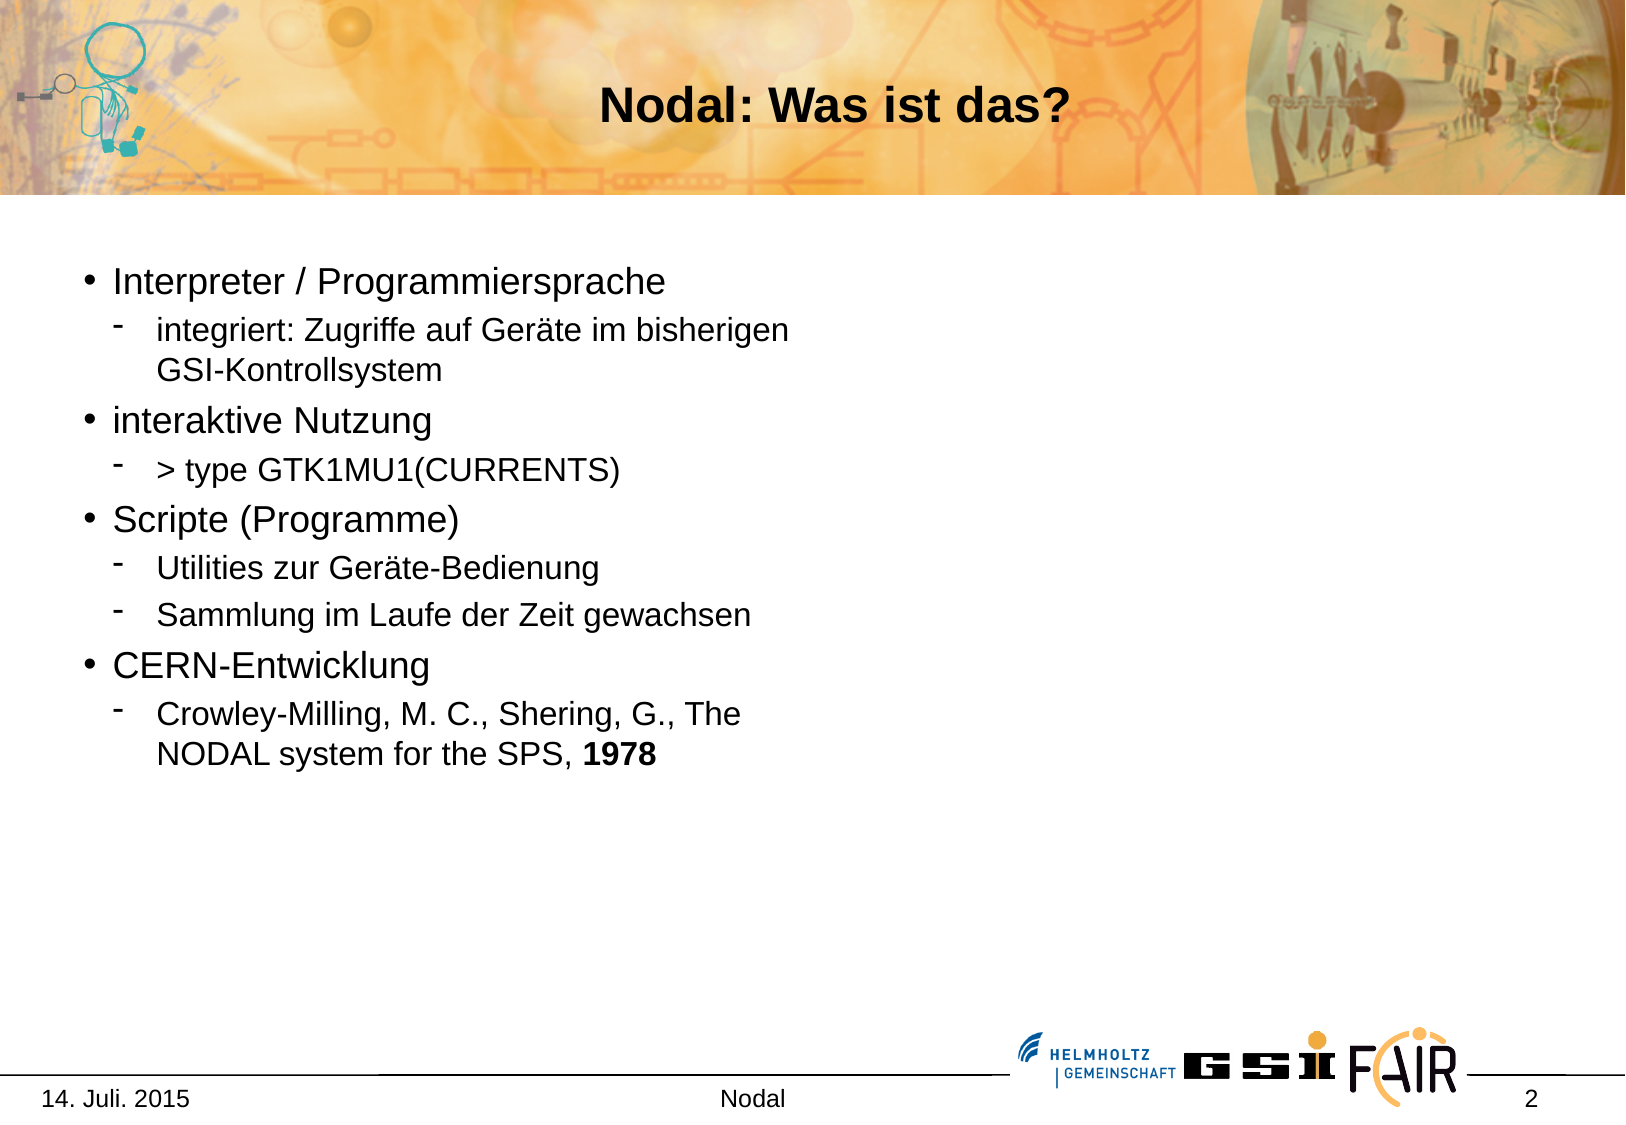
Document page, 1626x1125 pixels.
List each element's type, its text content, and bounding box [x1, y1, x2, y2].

list Interpreter / Programmiersprache integriert: Zugriffe auf Geräte im bisherigen GSI-Kontrollsystem interaktive Nutzung > type GTK1MU1(CURRENTS) Scripte (Programme) Utilities zur Geräte-Bedienung Sammlung im Laufe der Zeit gewachsen CERN-Entwicklung Crowley-Milling, M. C., Shering, G., The NODAL system for the SPS, 1978 [68, 249, 807, 1018]
picture [1350, 1027, 1456, 1107]
title Nodal: Was ist das? [151, 11, 1522, 194]
picture [1010, 1026, 1183, 1094]
picture [1184, 1031, 1335, 1079]
picture [0, 0, 1625, 195]
